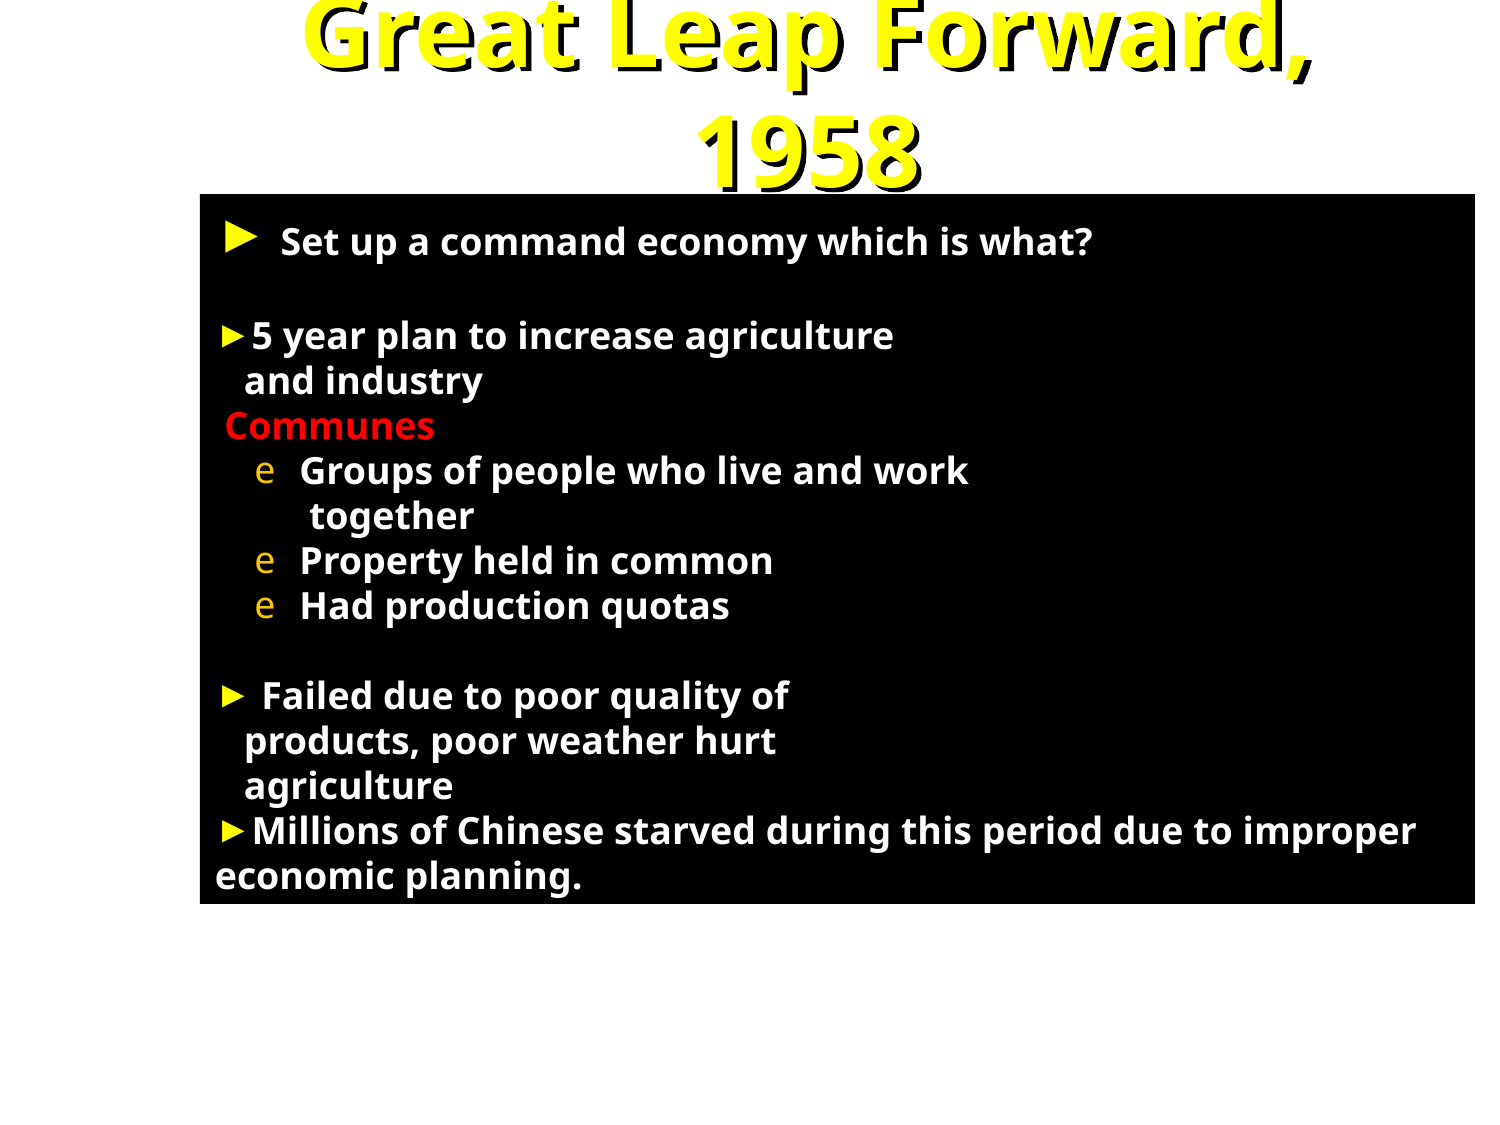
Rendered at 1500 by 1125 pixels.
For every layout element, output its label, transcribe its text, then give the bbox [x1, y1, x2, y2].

text_box Set up a command economy which is what? 5 year plan to increase agriculture and industry Communes Groups of people who live and work together Property held in common Had production quotas Failed due to poor quality of products, poor weather hurt agriculture Millions of Chinese starved during this period due to improper economic planning. [199, 194, 1475, 904]
title Great Leap Forward, 1958 [225, 12, 1388, 163]
